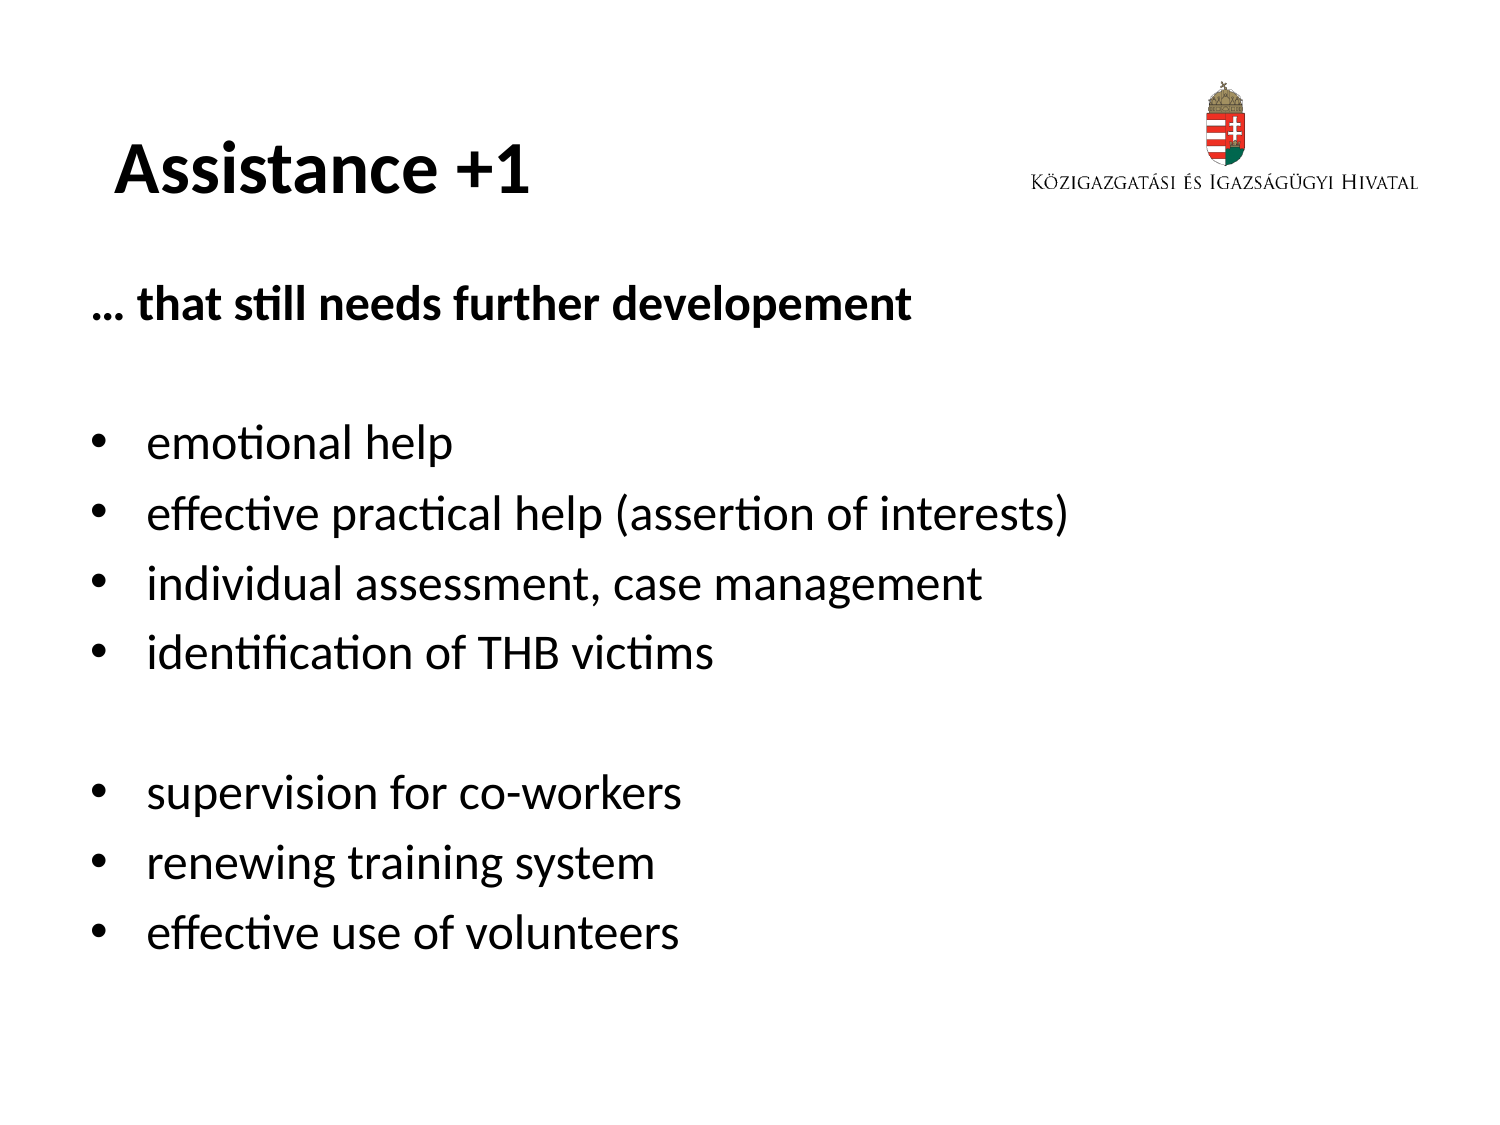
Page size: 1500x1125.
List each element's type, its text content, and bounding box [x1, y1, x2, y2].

picture [1031, 81, 1418, 189]
list … that still needs further developement emotional help effective practical help (assertion of interests) individual assessment, case management identification of THB victims supervision for co-workers renewing training system effective use of volunteers [75, 262, 1425, 1005]
text_box Assistance +1 [99, 70, 1450, 258]
